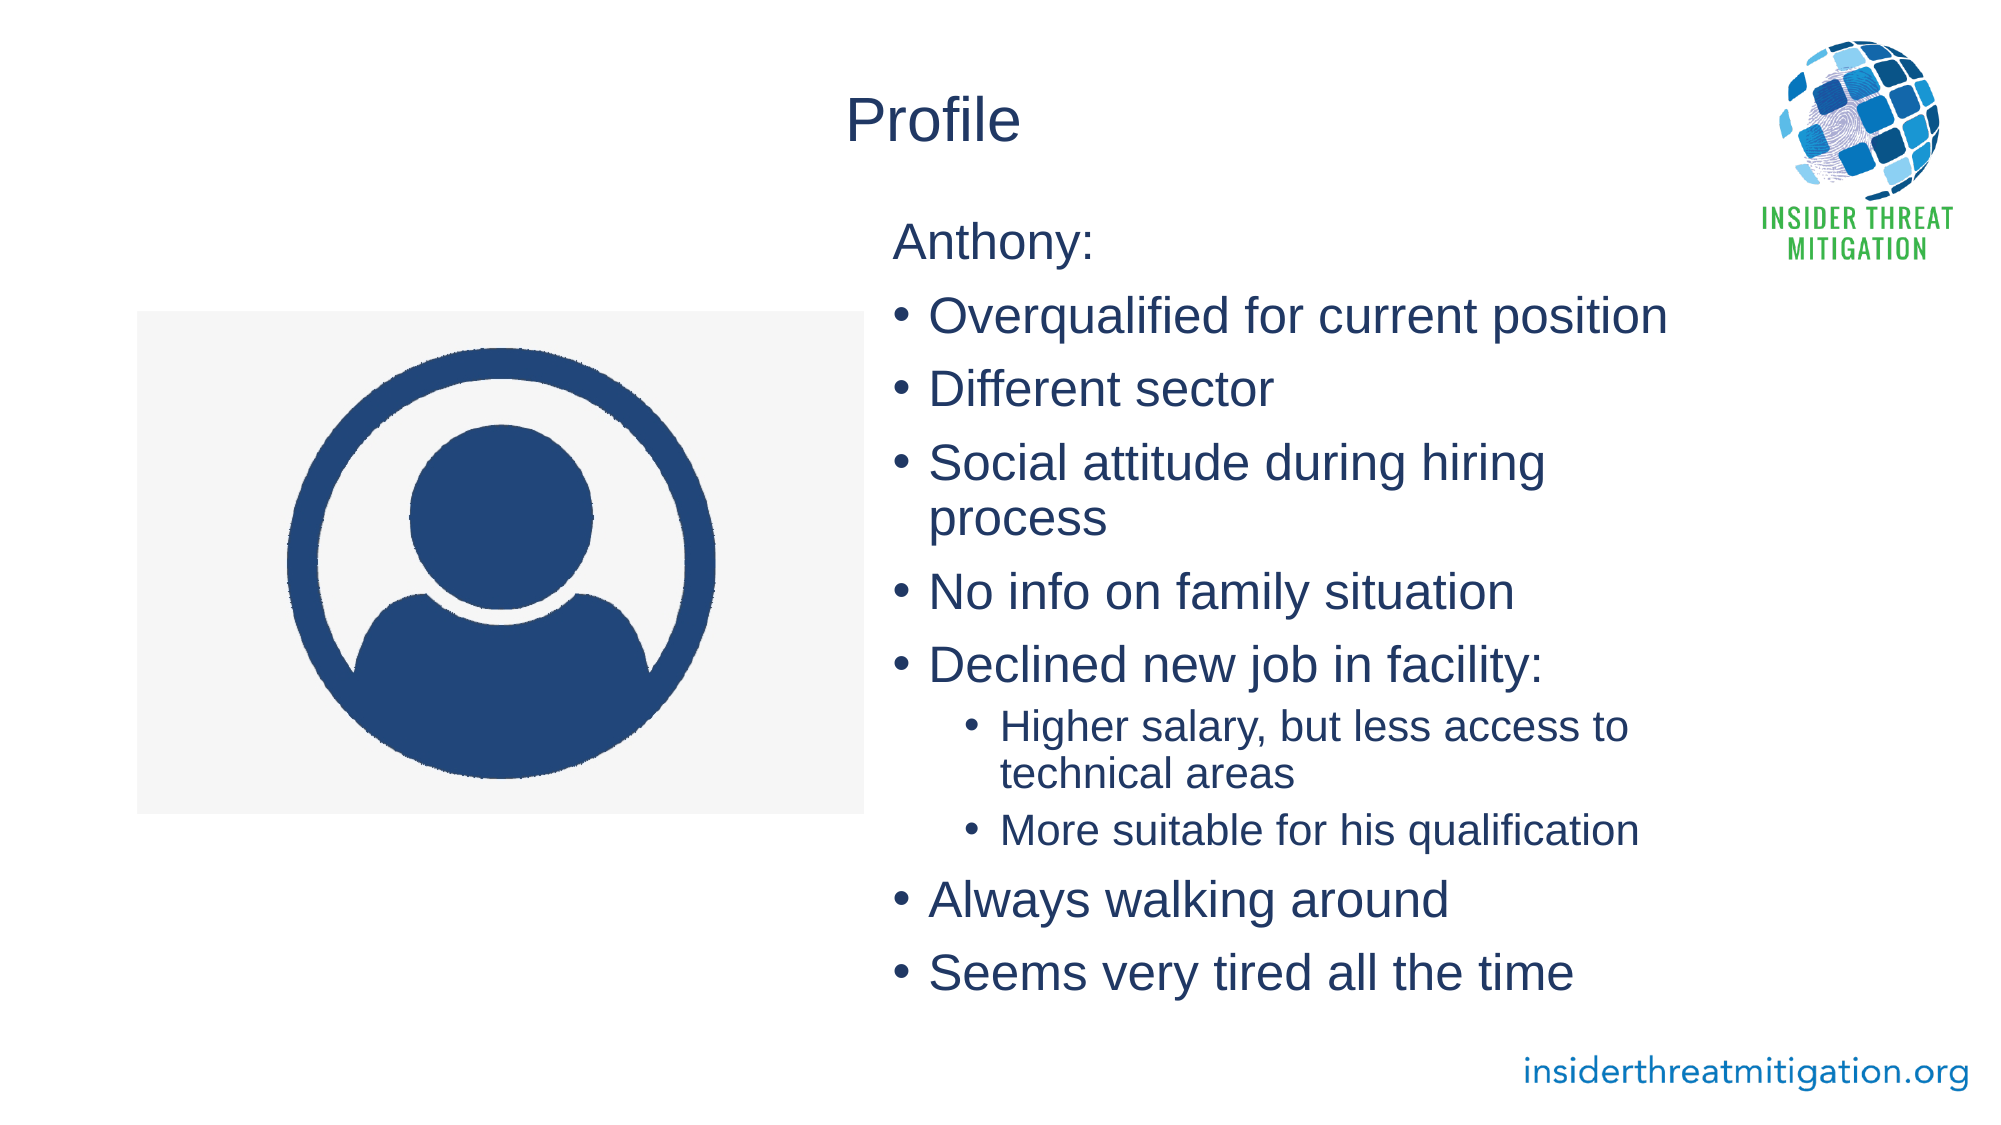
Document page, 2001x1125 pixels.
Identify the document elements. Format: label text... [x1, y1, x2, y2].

picture [1758, 20, 1968, 281]
list Anthony: Overqualified for current position Different sector Social attitude during hiring process No info on family situation Declined new job in facility: Higher salary, but less access to technical areas More suitable for his qualification Always walking around Seems very tired all the time [877, 207, 1748, 1014]
picture [137, 311, 864, 814]
title Profile [137, 59, 1748, 183]
picture [1478, 994, 2000, 1125]
